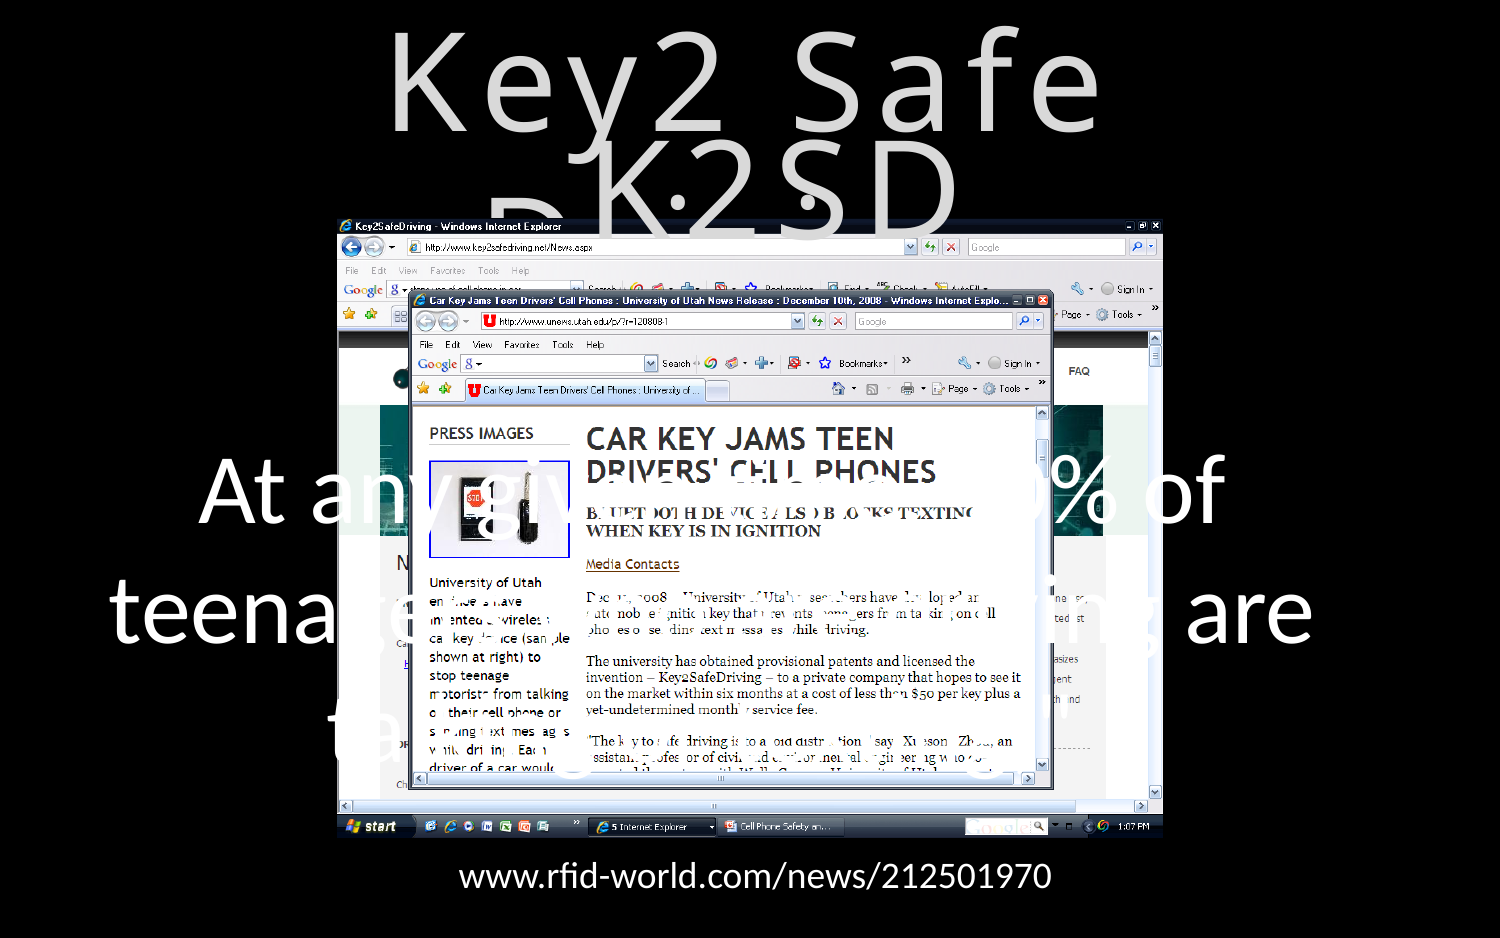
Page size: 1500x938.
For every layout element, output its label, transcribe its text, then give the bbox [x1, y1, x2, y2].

text_box K2SD [99, 106, 1450, 263]
text_box At any given time, 10% of teenagers who are driving are talking or texting," [1166, 415, 1363, 791]
text_box http://www.rfid-world.com/news/212501970 [341, 846, 1068, 904]
title Key2 Safe Driving [75, 81, 1425, 238]
text_box At any given time, 10% of teenagers who are driving are talking or texting," [62, 415, 332, 791]
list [337, 218, 1163, 838]
